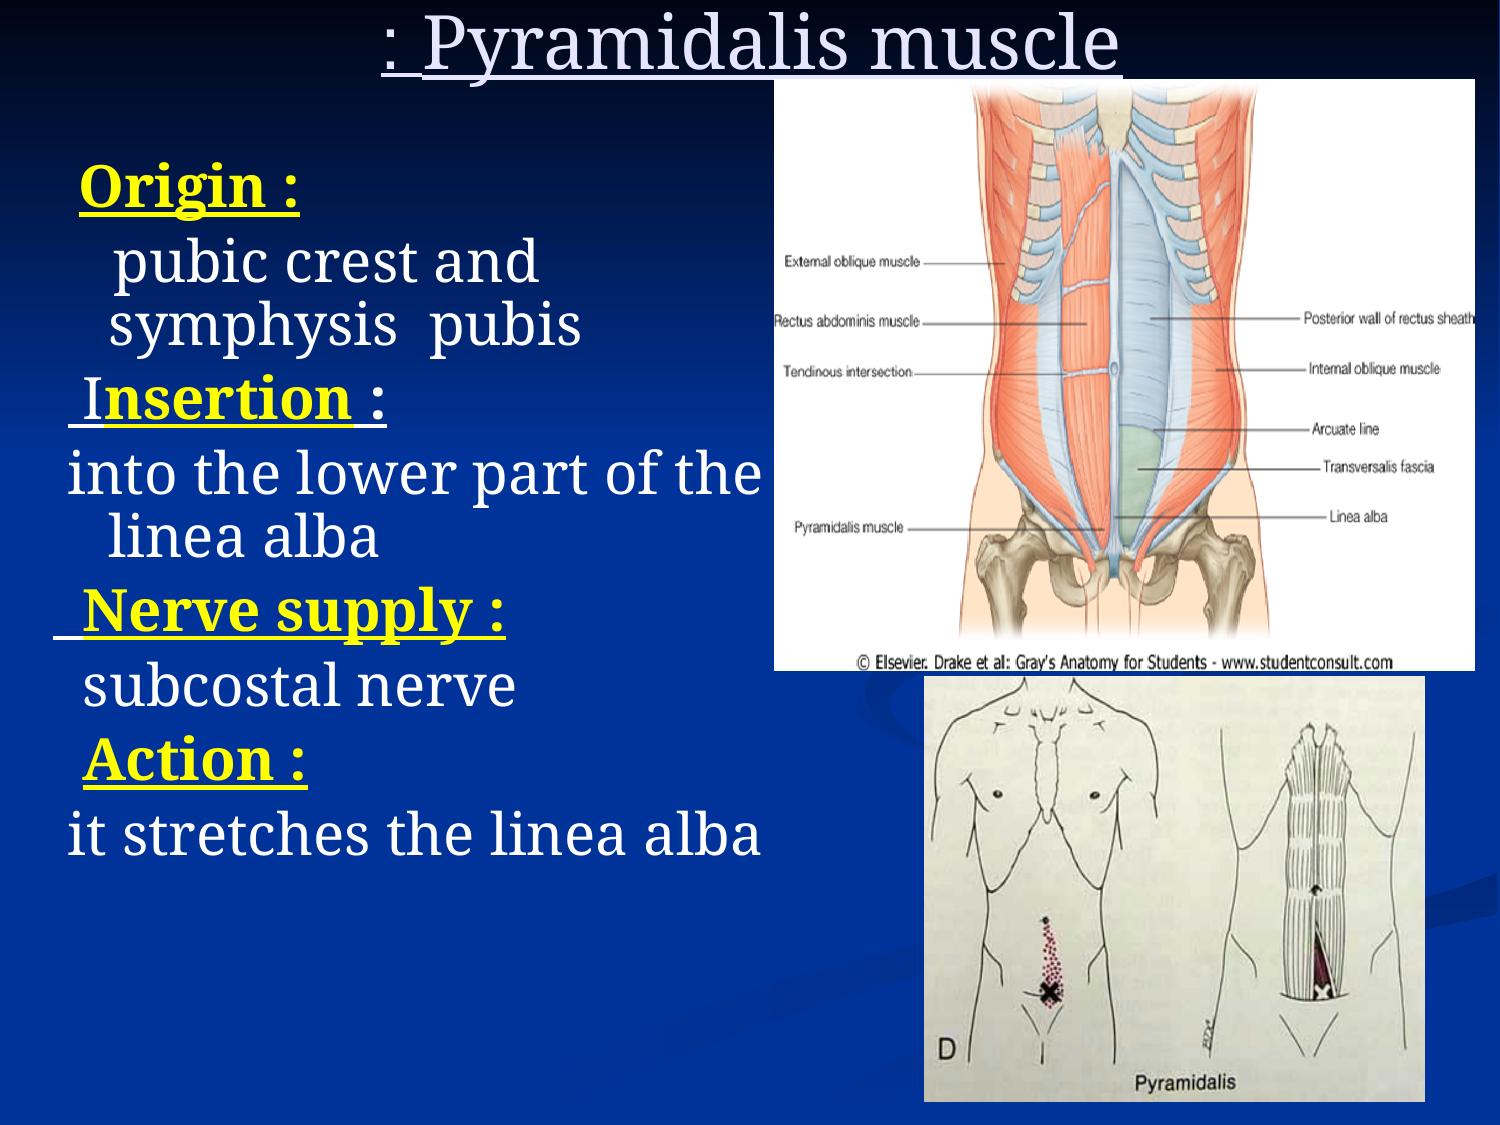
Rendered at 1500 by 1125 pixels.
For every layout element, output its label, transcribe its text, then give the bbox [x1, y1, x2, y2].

picture [924, 675, 1426, 1102]
list Origin : pubic crest and symphysis pubis Insertion : into the lower part of the linea alba Nerve supply : subcostal nerve Action : it stretches the linea alba [37, 149, 800, 1088]
picture [774, 79, 1476, 671]
title Pyramidalis muscle : [76, 0, 1427, 79]
